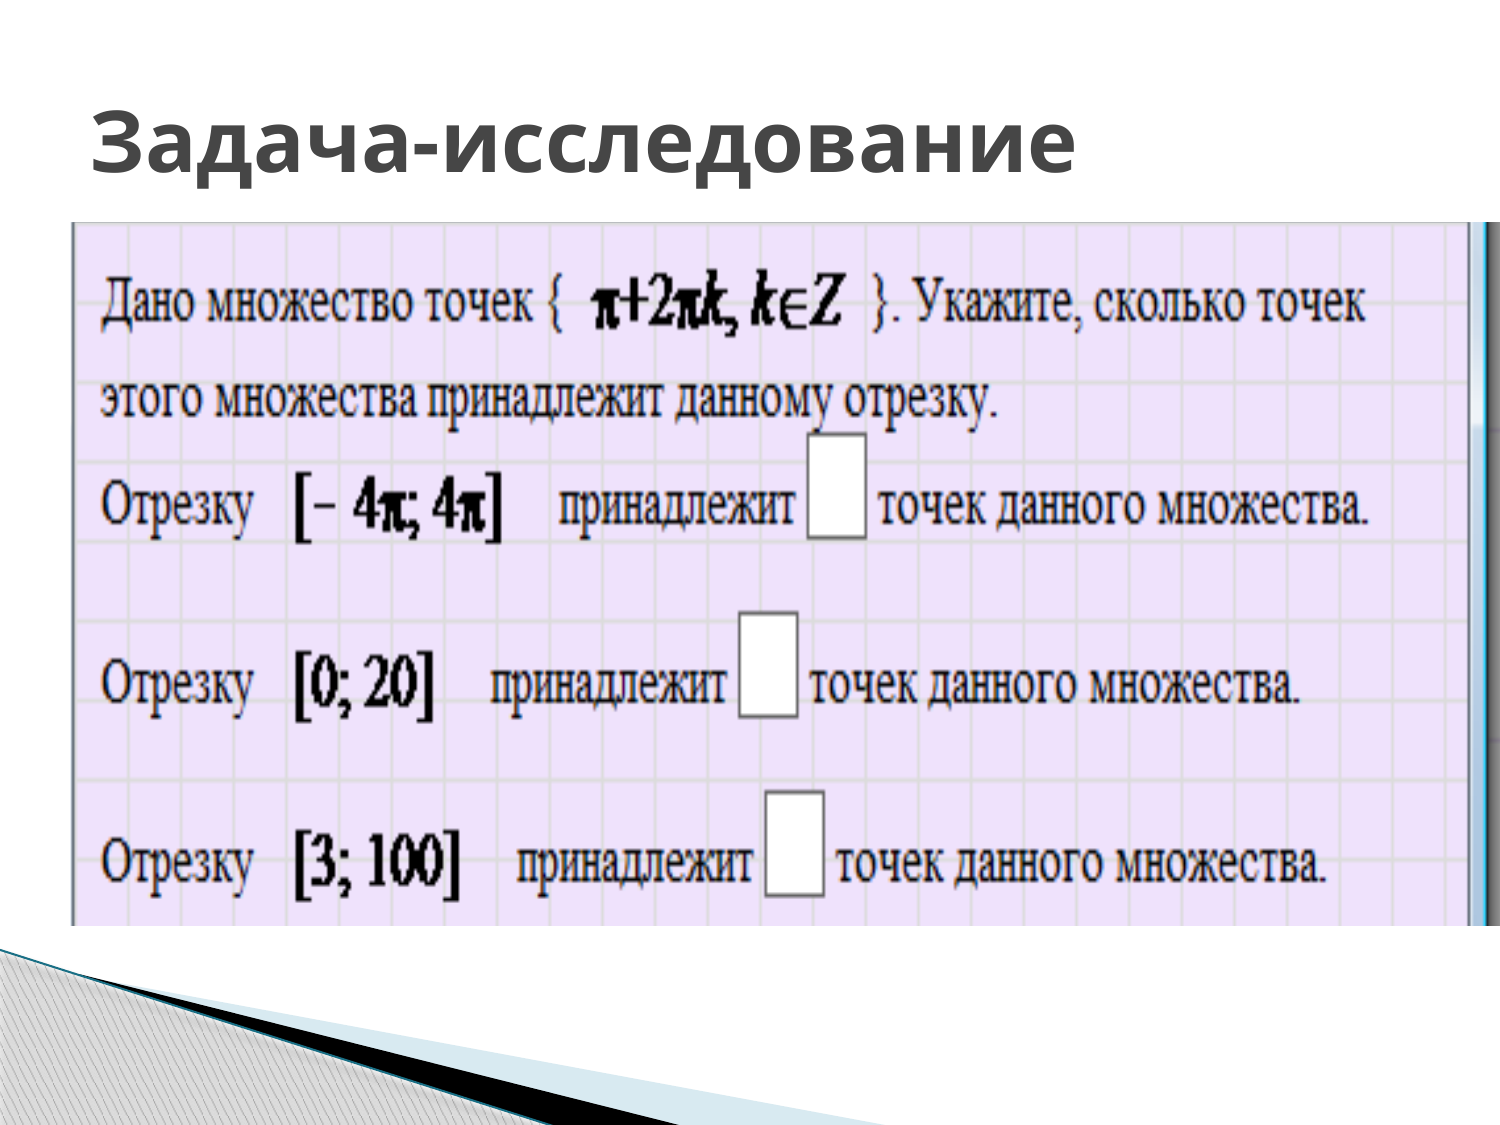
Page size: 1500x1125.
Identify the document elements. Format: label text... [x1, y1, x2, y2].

title Задача-исследование [75, 45, 1425, 222]
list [70, 222, 1500, 926]
